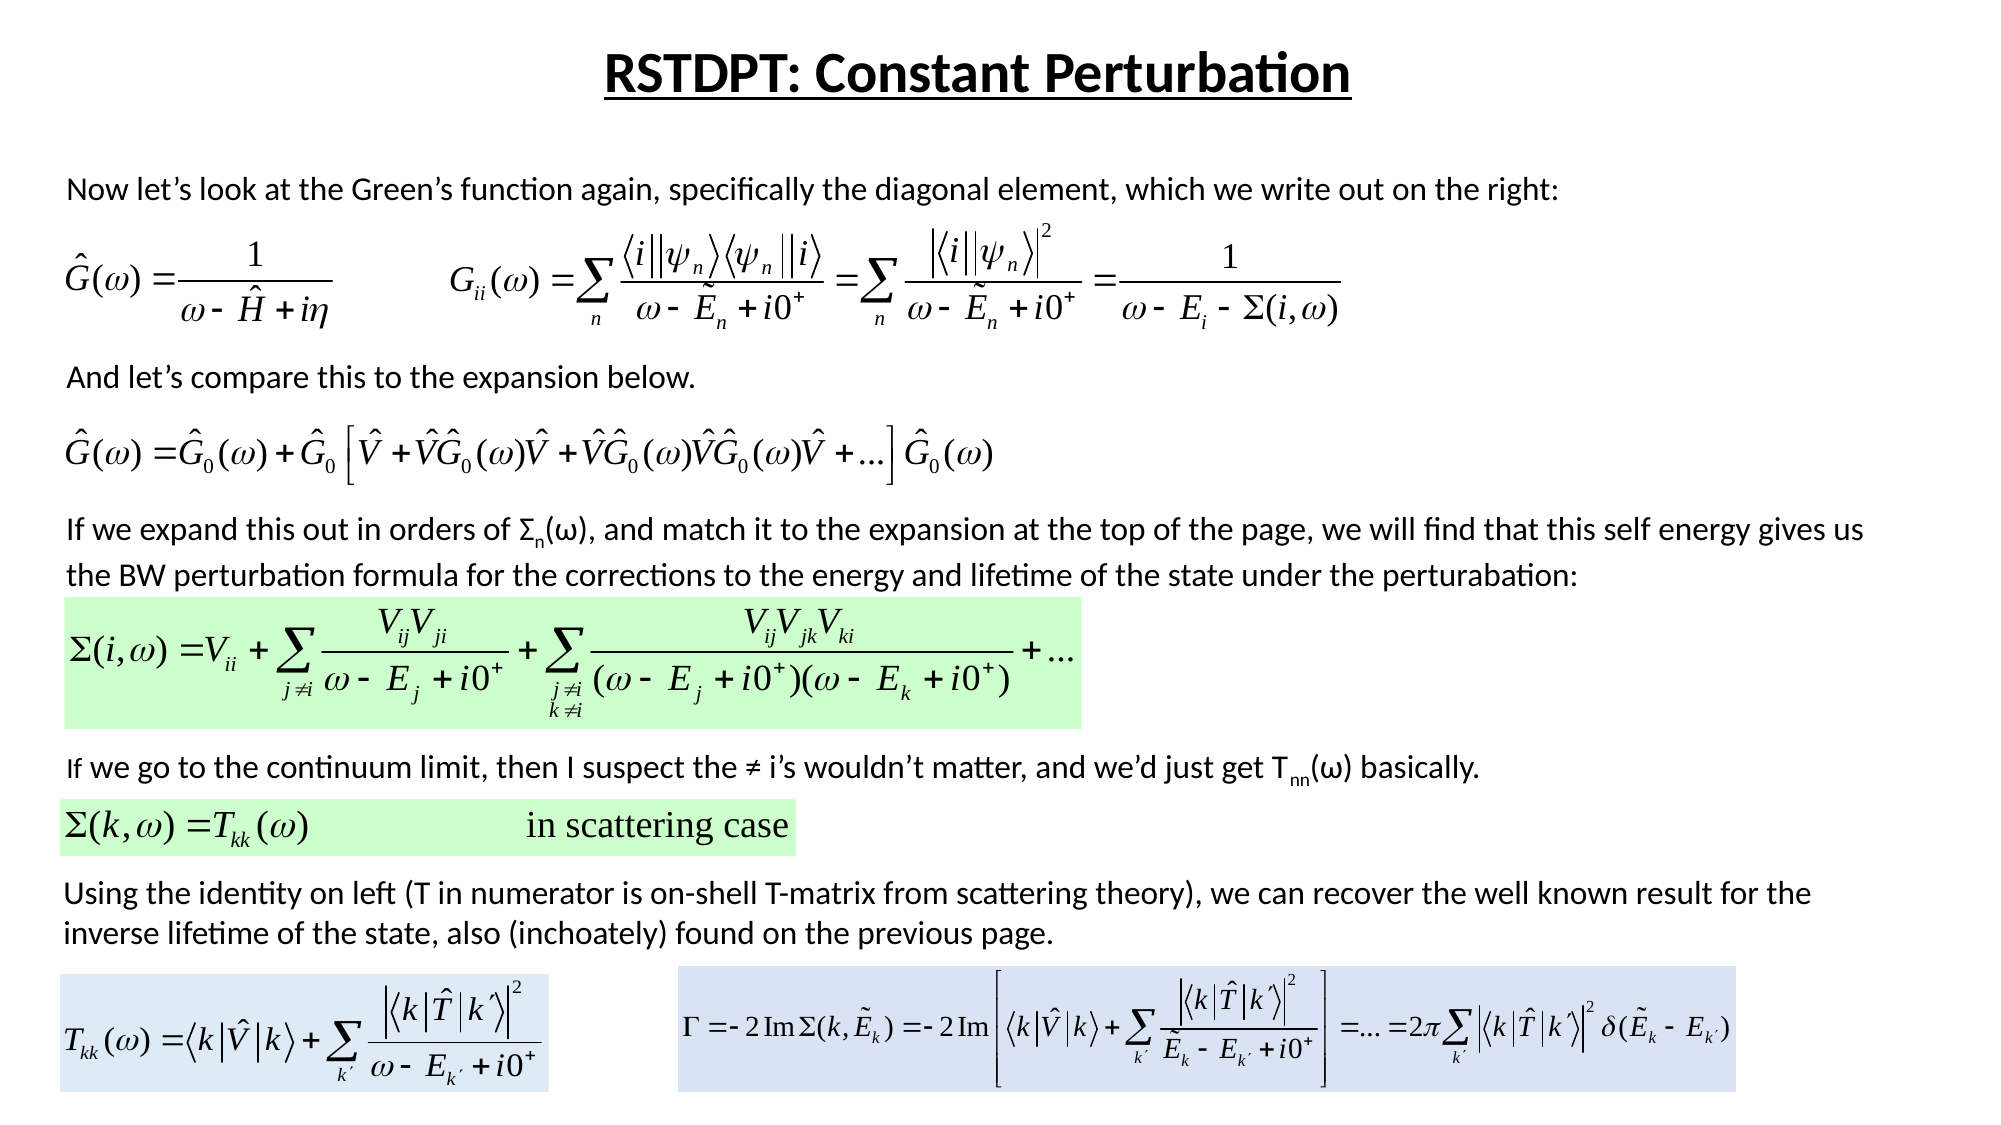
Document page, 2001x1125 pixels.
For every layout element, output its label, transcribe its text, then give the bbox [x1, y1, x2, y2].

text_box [64, 596, 1082, 730]
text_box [59, 798, 797, 857]
text_box Now let’s look at the Green’s function again, specifically the diagonal element, which we write out on the right: [51, 159, 1667, 214]
text_box If we expand this out in orders of Σn(ω), and match it to the expansion at the top of the page, we will find that this self energy gives us the BW perturbation formula for the corrections to the energy and lifetime of the state under the perturabation: [51, 499, 1883, 601]
text_box Using the identity on left (T in numerator is on-shell T-matrix from scattering theory), we can recover the well known result for the inverse lifetime of the state, also (inchoately) found on the previous page. [48, 864, 1905, 959]
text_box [59, 973, 549, 1092]
text_box If we go to the continuum limit, then I suspect the ≠ i’s wouldn’t matter, and we’d just get Tnn(ω) basically. [51, 737, 1570, 798]
text_box And let’s compare this to the expansion below. [51, 347, 777, 403]
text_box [677, 965, 1736, 1093]
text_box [59, 230, 340, 337]
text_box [444, 215, 1347, 337]
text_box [59, 418, 1001, 492]
text_box RSTDPT: Constant Perturbation [589, 27, 1411, 112]
